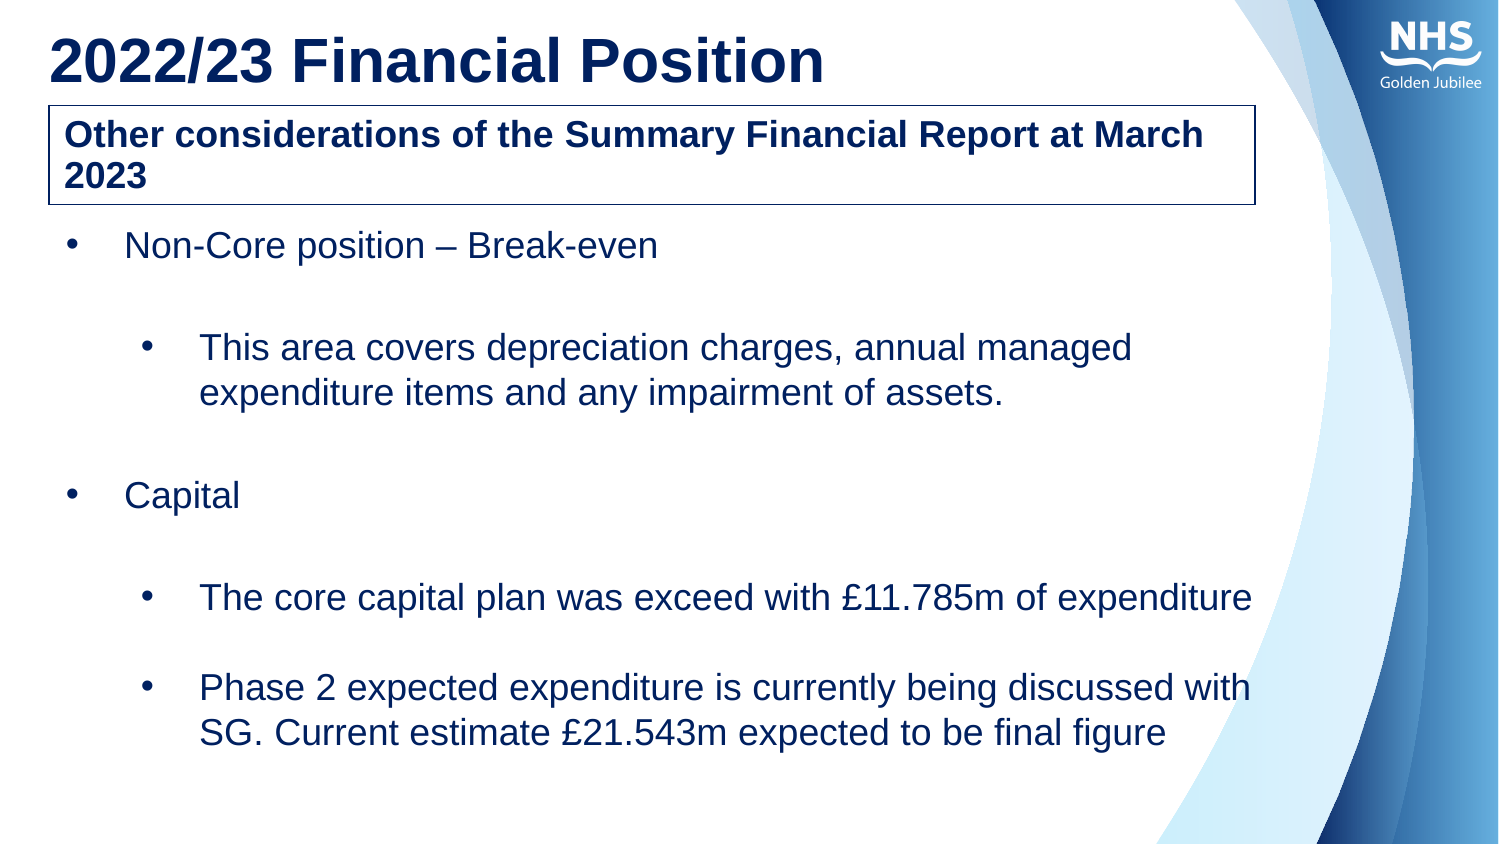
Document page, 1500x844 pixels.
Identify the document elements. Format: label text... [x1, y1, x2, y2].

table_header Other considerations of the Summary Financial Report at March 2023 [50, 106, 1254, 204]
title 2022/23 Financial Position [49, 23, 1064, 95]
text_box Non-Core position – Break-even This area covers depreciation charges, annual managed expenditure items and any impairment of assets. Capital The core capital plan was exceed with £11.785m of expenditure Phase 2 expected expenditure is currently being discussed with SG. Current estimate £21.543m expected to be final figure [49, 220, 1299, 828]
picture [1380, 21, 1482, 92]
